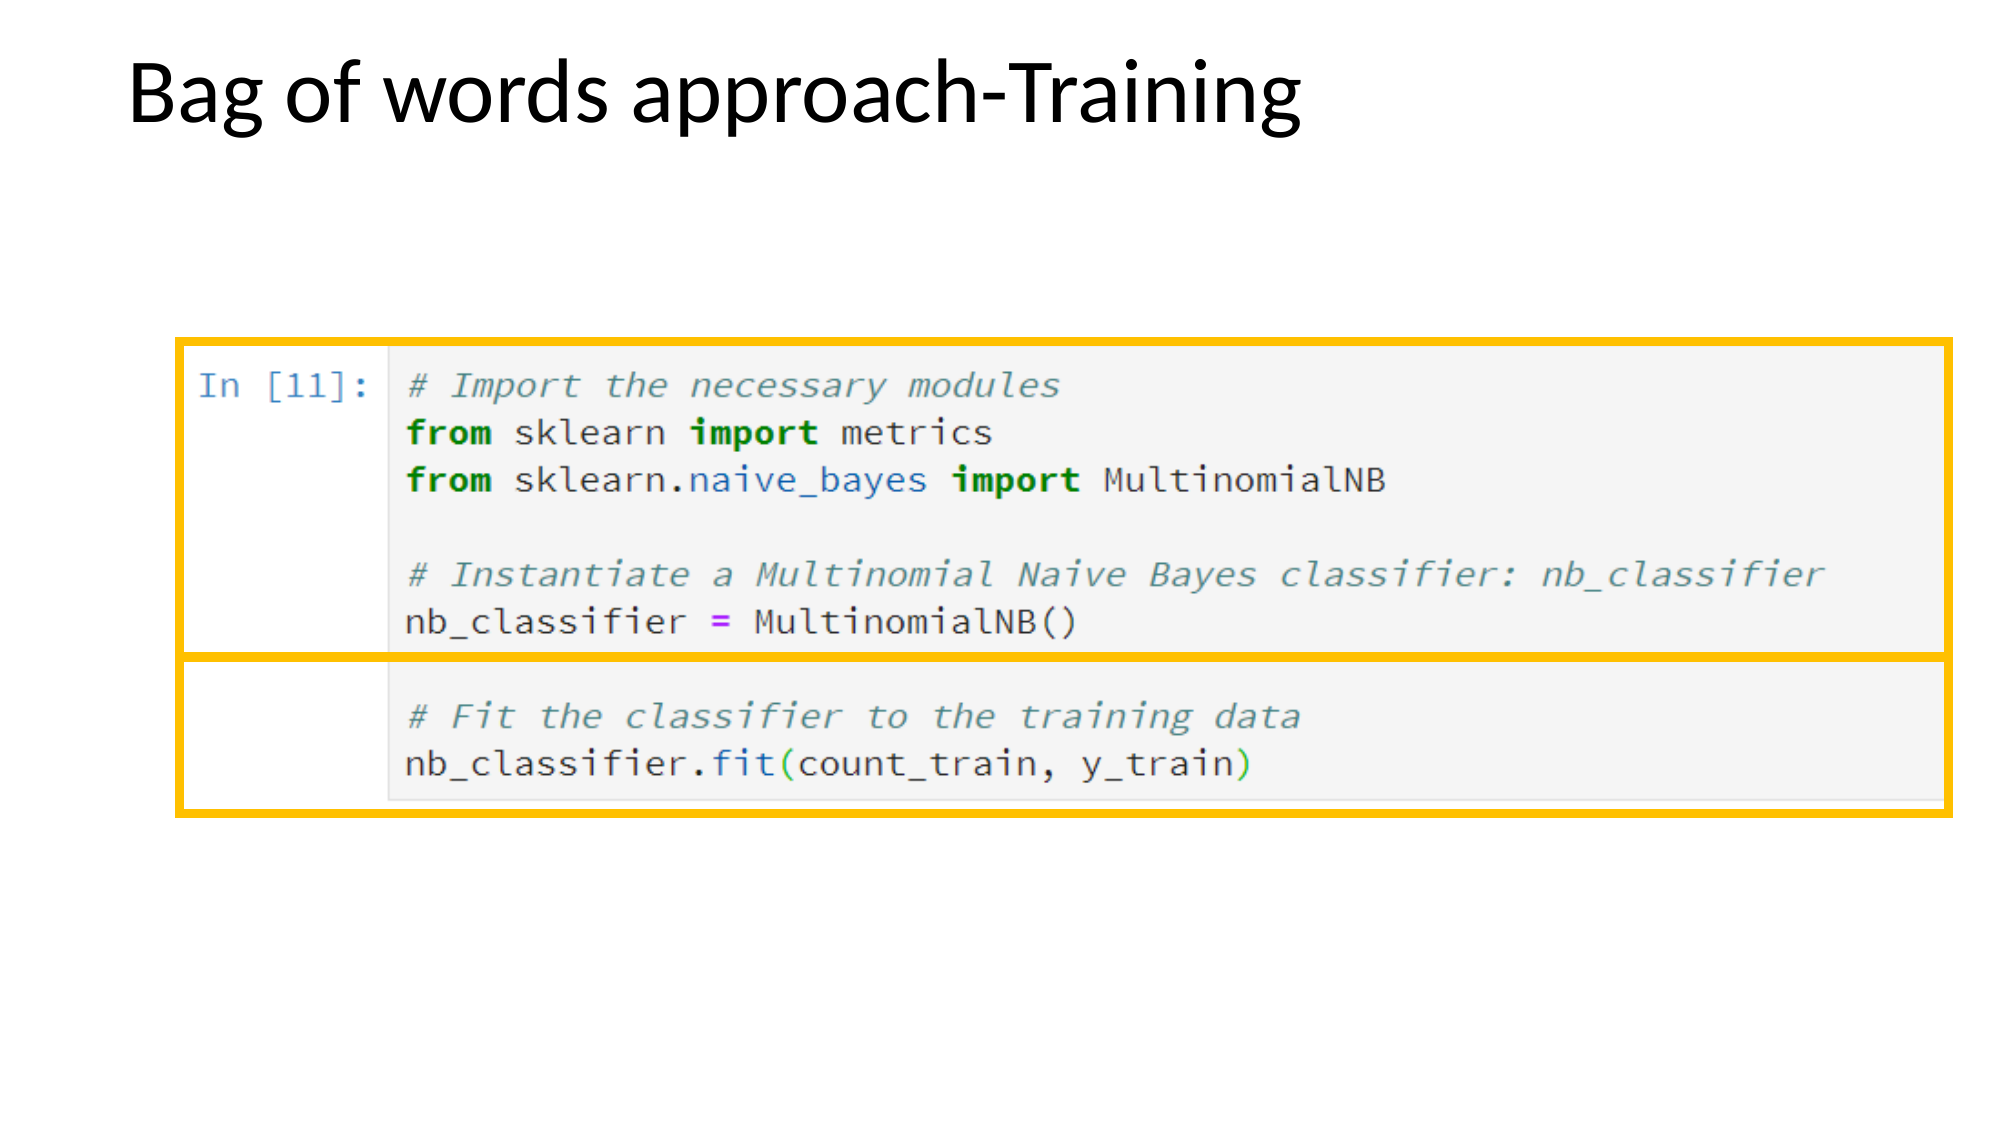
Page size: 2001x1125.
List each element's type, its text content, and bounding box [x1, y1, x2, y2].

text_box Bag of words approach-Training [112, 23, 1919, 149]
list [179, 341, 1949, 832]
